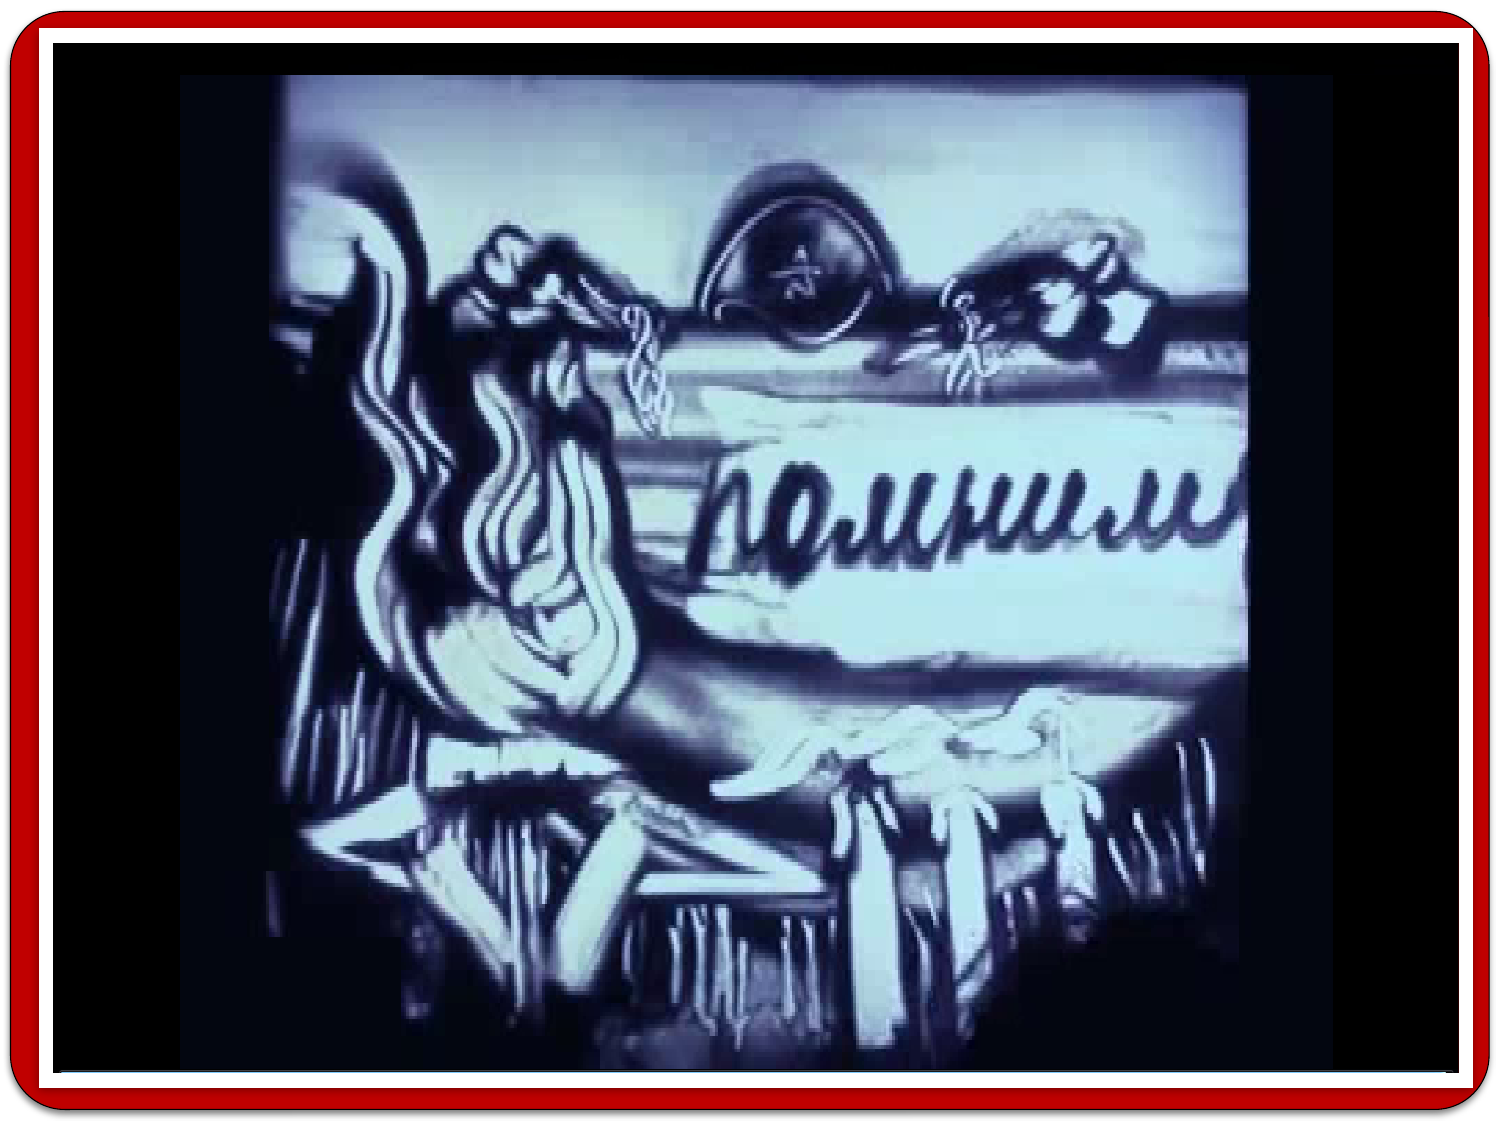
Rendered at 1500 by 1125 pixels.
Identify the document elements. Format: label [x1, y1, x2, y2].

picture [52, 42, 1459, 1074]
